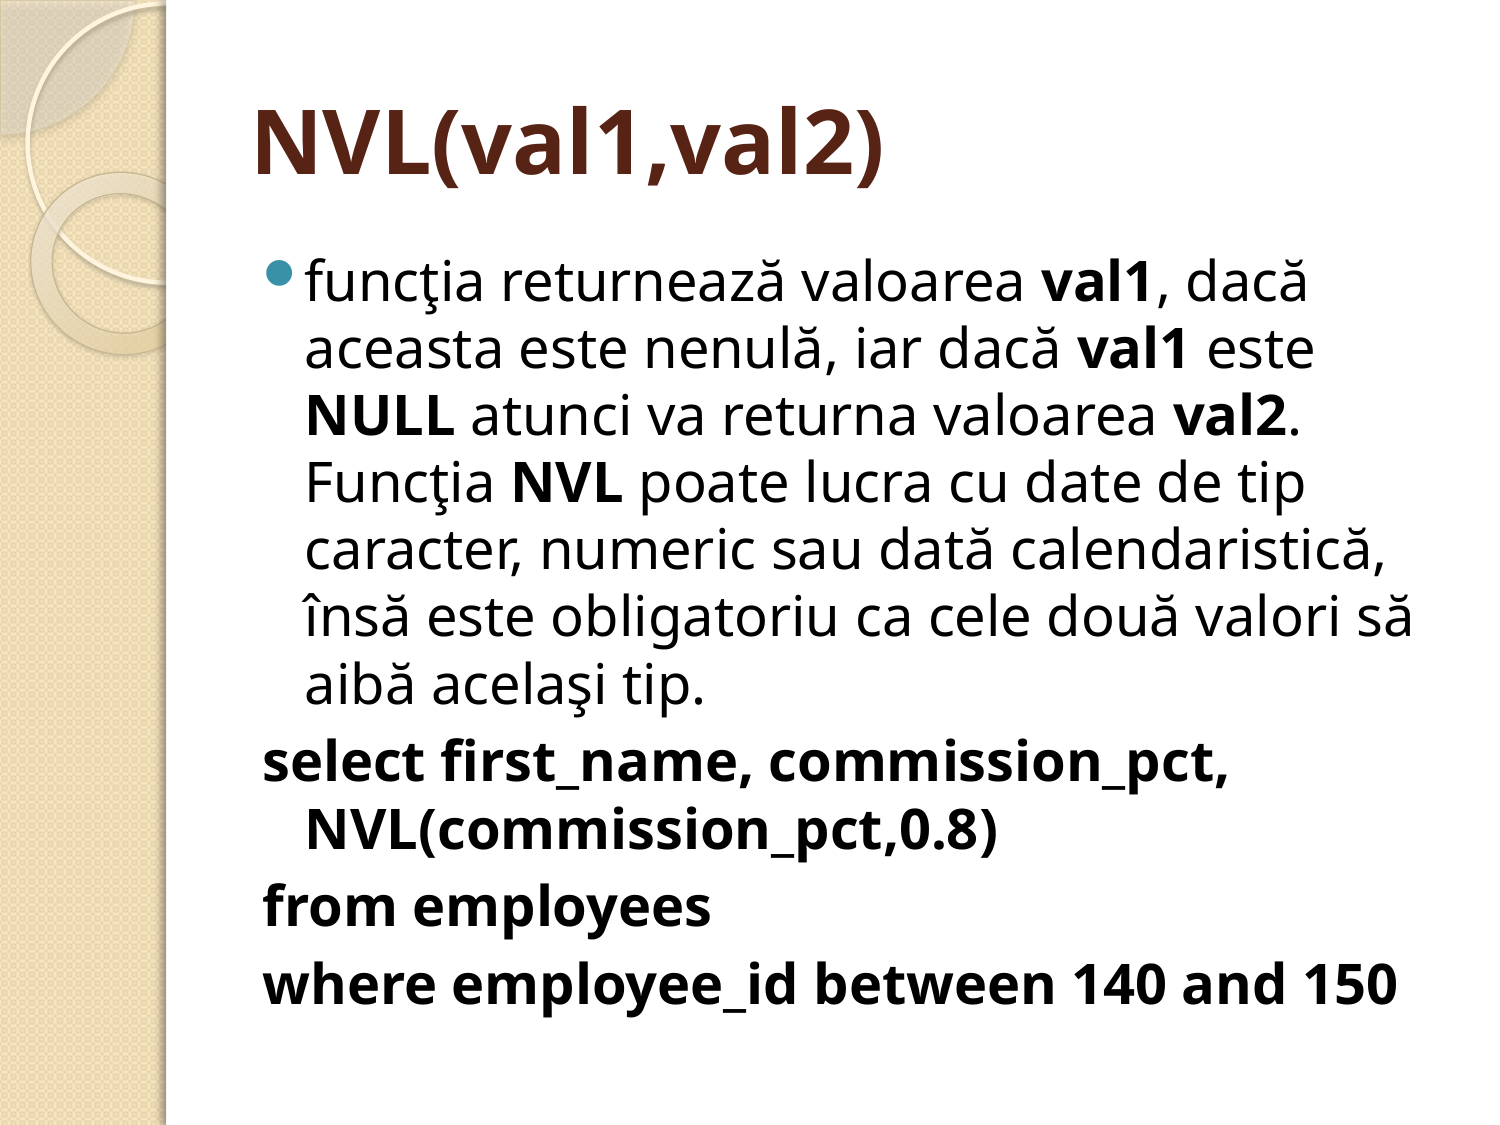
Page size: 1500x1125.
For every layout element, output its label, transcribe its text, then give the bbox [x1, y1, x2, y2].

title NVL(val1,val2) [235, 45, 1466, 233]
list funcţia returnează valoarea val1, dacă aceasta este nenulă, iar dacă val1 este NULL atunci va returna valoarea val2. Funcţia NVL poate lucra cu date de tip caracter, numeric sau dată calendaristică, însă este obligatoriu ca cele două valori să aibă acelaşi tip. select first_name, commission_pct, NVL(commission_pct,0.8) from employees where employee_id between 140 and 150 [235, 237, 1466, 1025]
